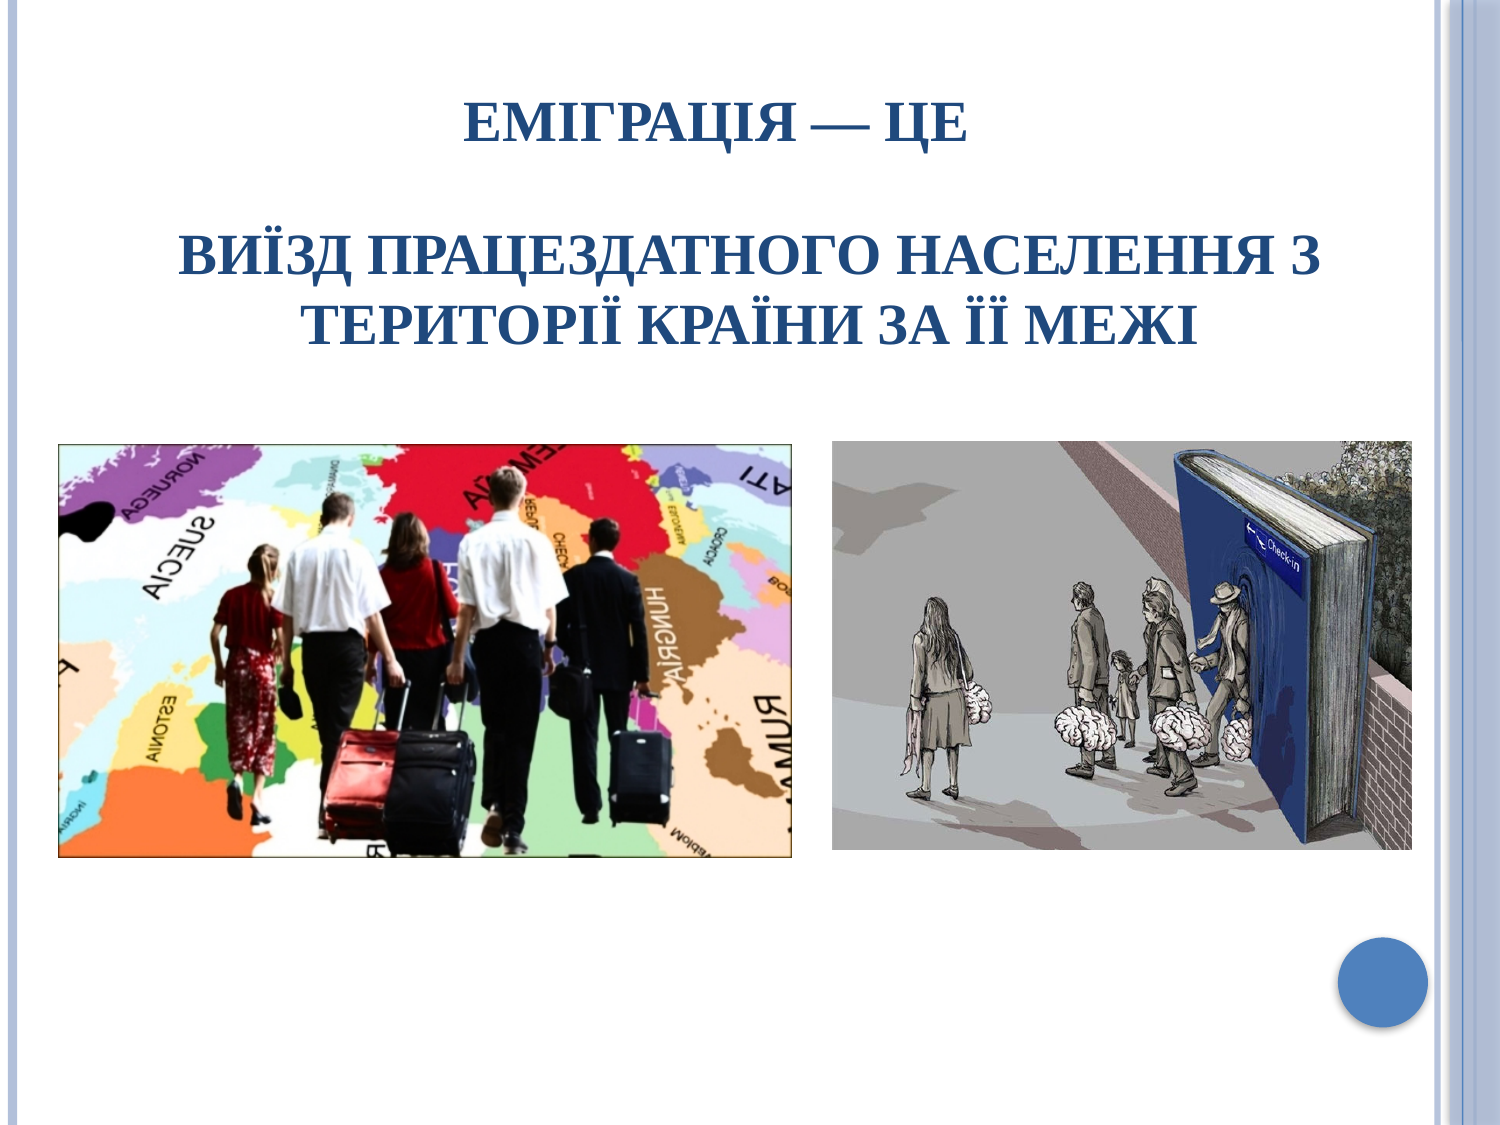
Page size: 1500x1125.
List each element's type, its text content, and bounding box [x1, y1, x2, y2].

title виїзд працездатного населення з території країни за її межі [75, 184, 1425, 364]
text_box Еміграція — це [41, 47, 1392, 161]
picture [58, 443, 792, 858]
picture [832, 440, 1412, 851]
